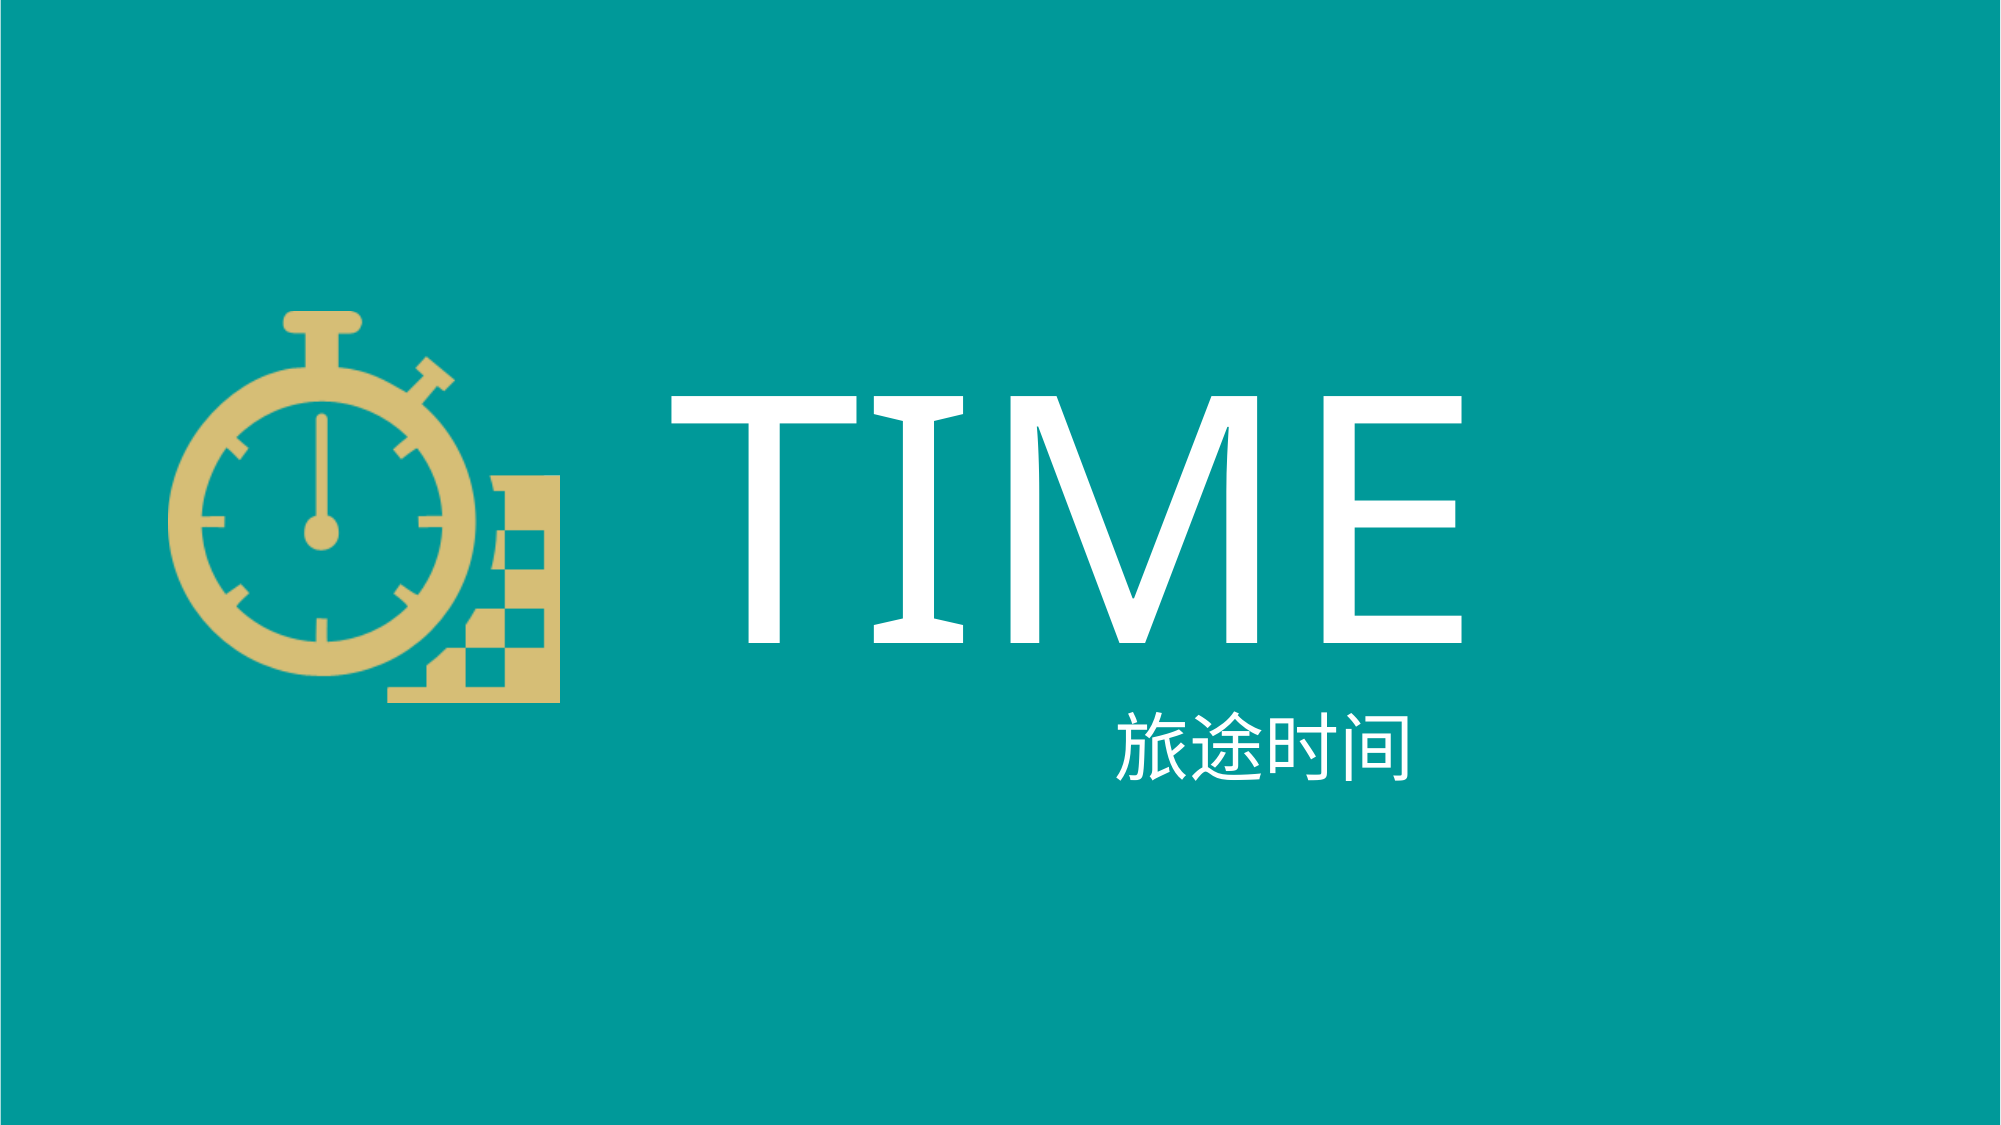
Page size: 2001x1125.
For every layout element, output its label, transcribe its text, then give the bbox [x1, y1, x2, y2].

picture [168, 311, 560, 703]
text_box 旅途时间 [1099, 692, 1835, 798]
text_box TIME [653, 290, 1899, 720]
